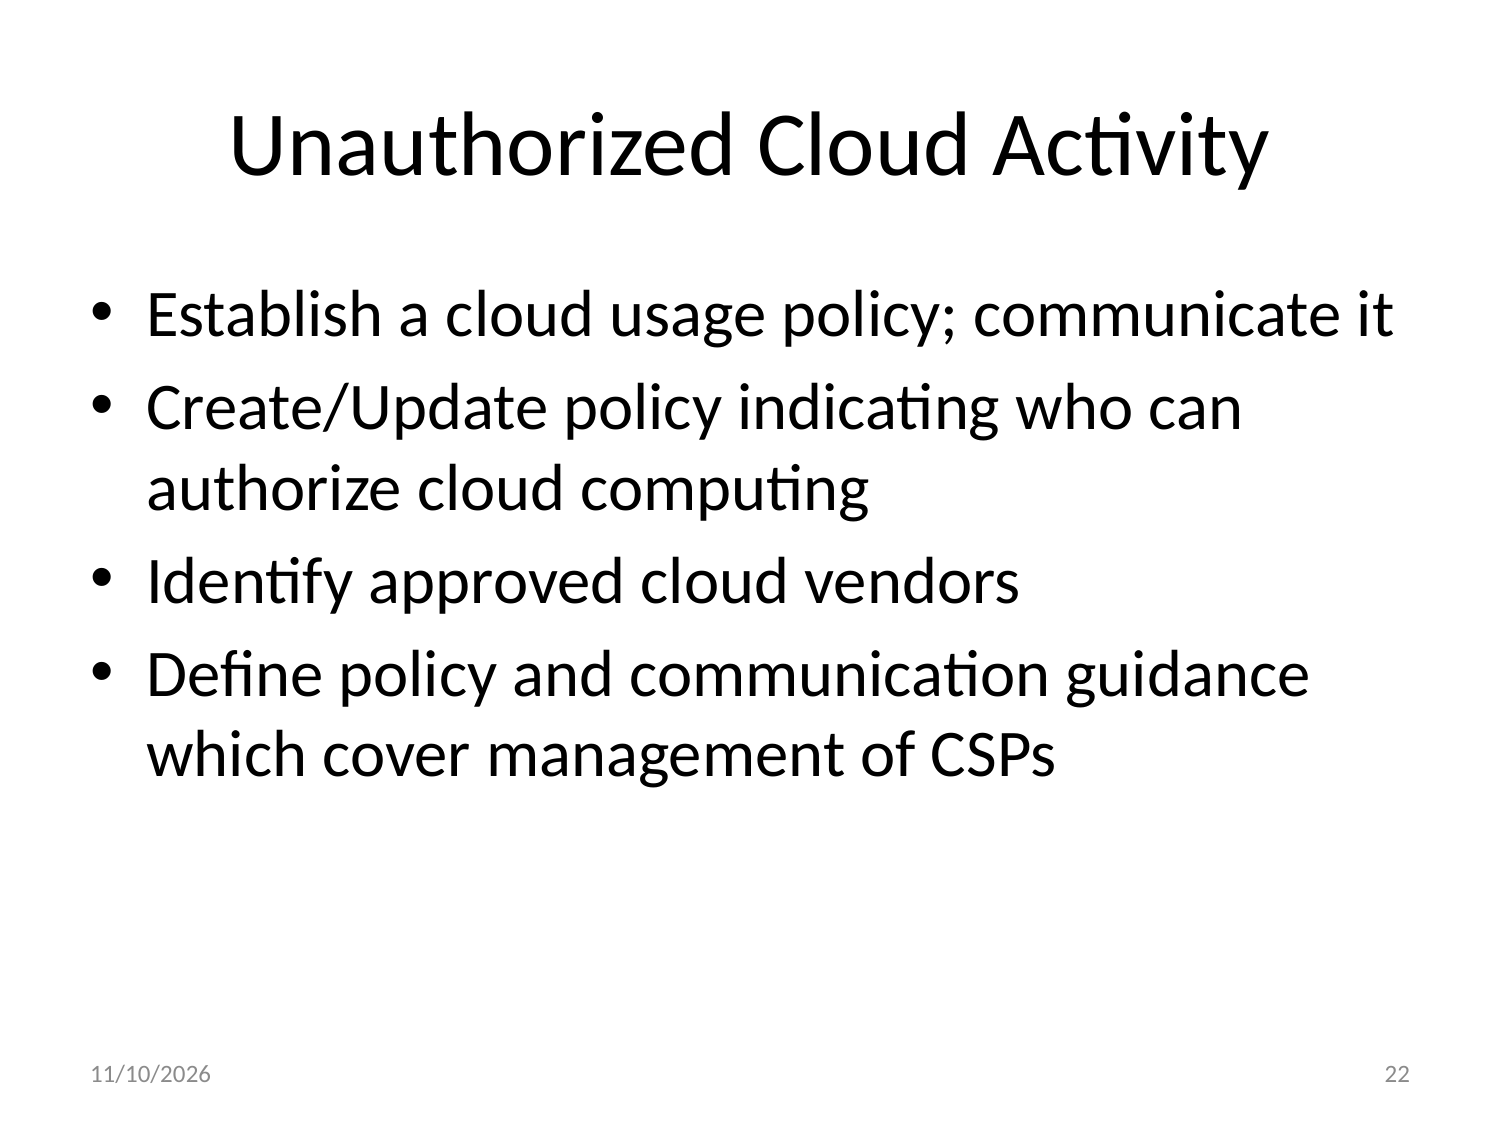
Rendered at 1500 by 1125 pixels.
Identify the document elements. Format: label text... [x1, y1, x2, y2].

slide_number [75, 1042, 425, 1103]
list Establish a cloud usage policy; communicate it Create/Update policy indicating who can authorize cloud computing Identify approved cloud vendors Define policy and communication guidance which cover management of CSPs [75, 262, 1425, 1005]
slide_number 22 [1074, 1042, 1425, 1103]
title Unauthorized Cloud Activity [75, 45, 1425, 233]
